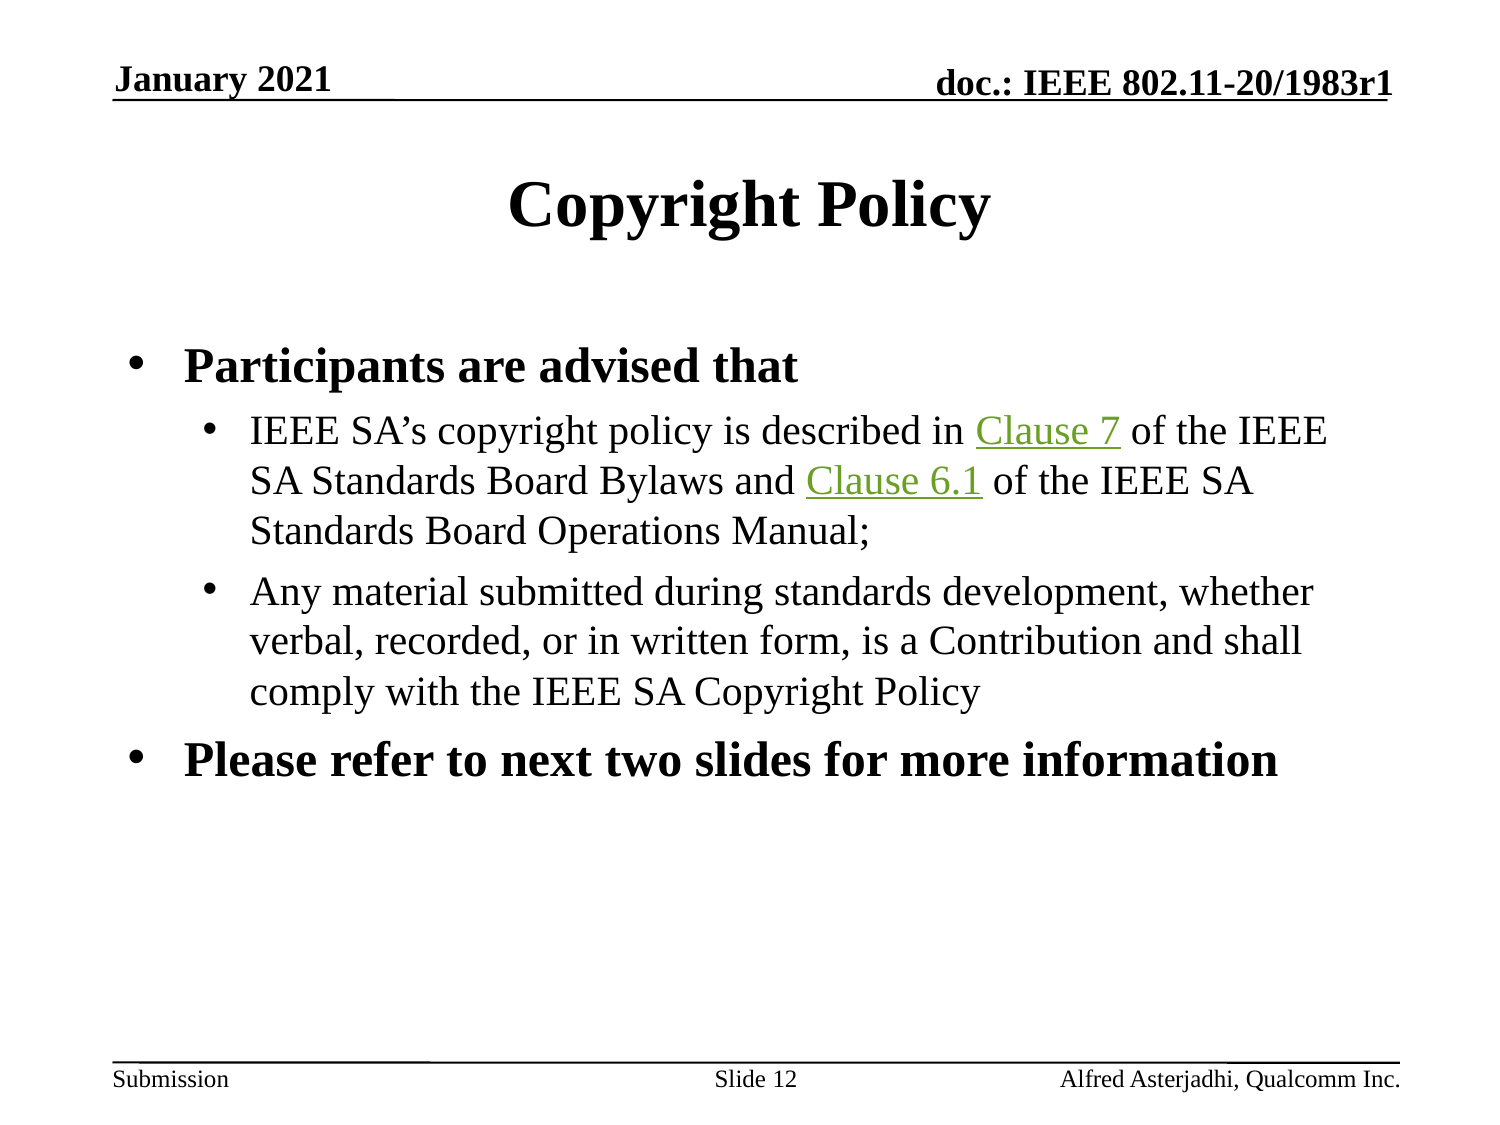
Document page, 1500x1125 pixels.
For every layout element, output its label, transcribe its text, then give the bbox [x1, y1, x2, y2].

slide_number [114, 54, 423, 100]
list Participants are advised that IEEE SA’s copyright policy is described in Clause 7 of the IEEE SA Standards Board Bylaws and Clause 6.1 of the IEEE SA Standards Board Operations Manual; Any material submitted during standards development, whether verbal, recorded, or in written form, is a Contribution and shall comply with the IEEE SA Copyright Policy Please refer to next two slides for more information [112, 324, 1388, 1000]
footer Alfred Asterjadhi, Qualcomm Inc. [878, 1061, 1402, 1093]
title Copyright Policy [112, 112, 1388, 288]
slide_number Slide 12 [712, 1061, 800, 1123]
